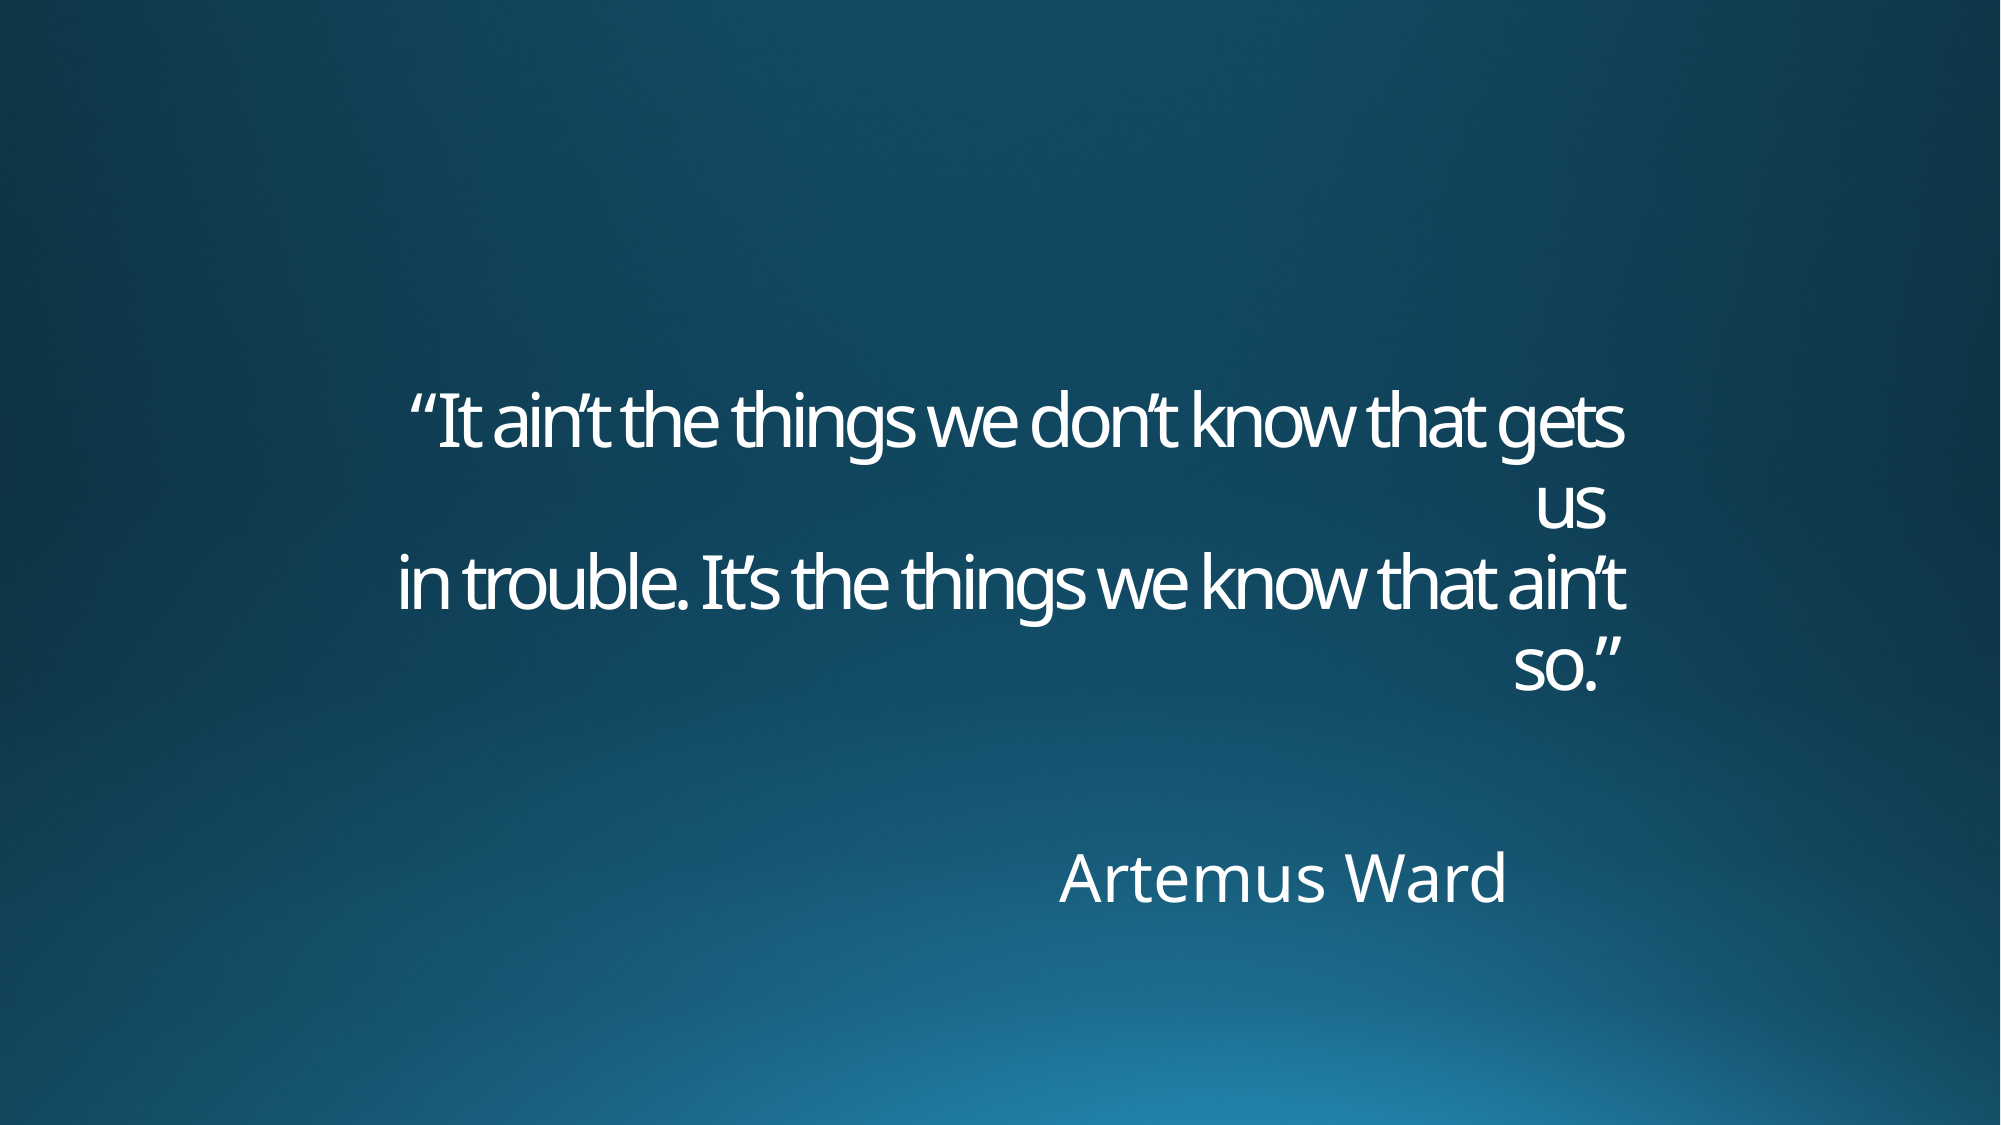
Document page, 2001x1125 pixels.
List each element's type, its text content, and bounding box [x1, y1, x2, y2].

subtitle Artemus Ward [474, 637, 1525, 925]
title “It ain’t the things we don’t know that gets us in trouble. It’s the things we know that ain’t so.” [362, 375, 1638, 946]
picture [0, 0, 2001, 1125]
